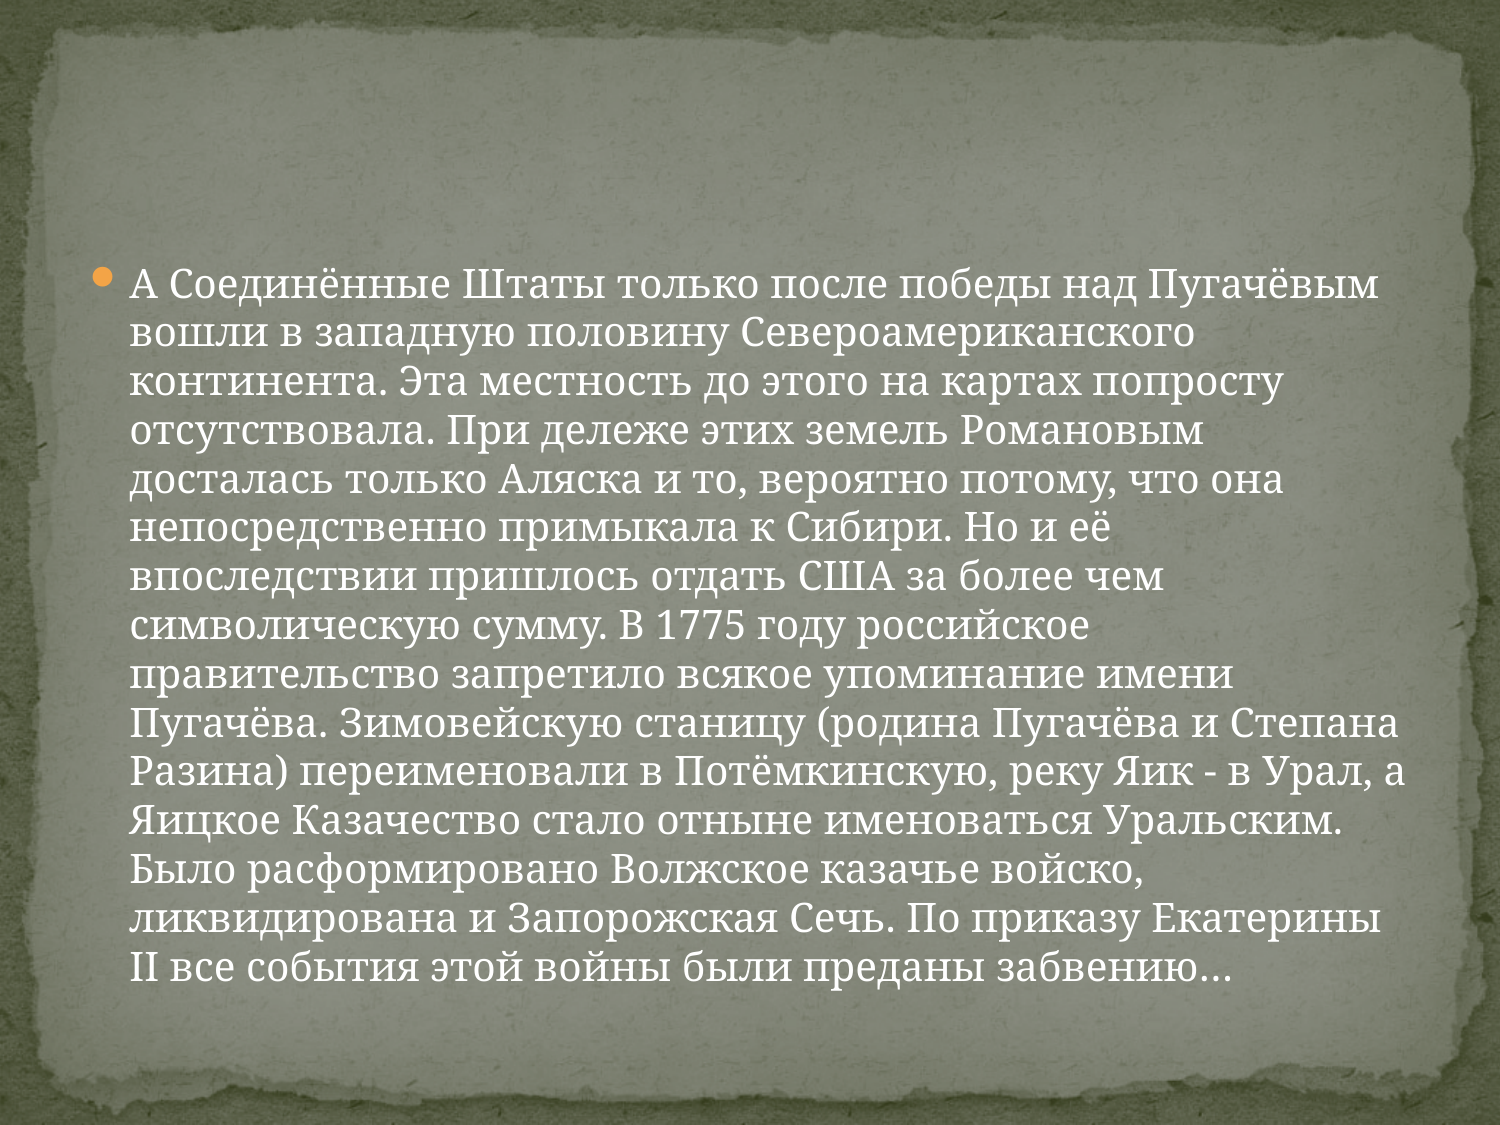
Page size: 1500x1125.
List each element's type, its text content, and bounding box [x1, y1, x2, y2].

list А Соединённые Штаты только после победы над Пугачёвым вошли в западную половину Североамериканского континента. Эта местность до этого на картах попросту отсутствовала. При дележе этих земель Романовым досталась только Аляска и то, вероятно потому, что она непосредственно примыкала к Сибири. Но и её впоследствии пришлось отдать США за более чем символическую сумму. В 1775 году российское правительство запретило всякое упоминание имени Пугачёва. Зимовейскую станицу (родина Пугачёва и Степана Разина) переименовали в Потёмкинскую, реку Яик - в Урал, а Яицкое Казачество стало отныне именоваться Уральским. Было расформировано Волжское казачье войско, ликвидирована и Запорожская Сечь. По приказу Екатерины II все события этой войны были преданы забвению… [75, 249, 1425, 1000]
